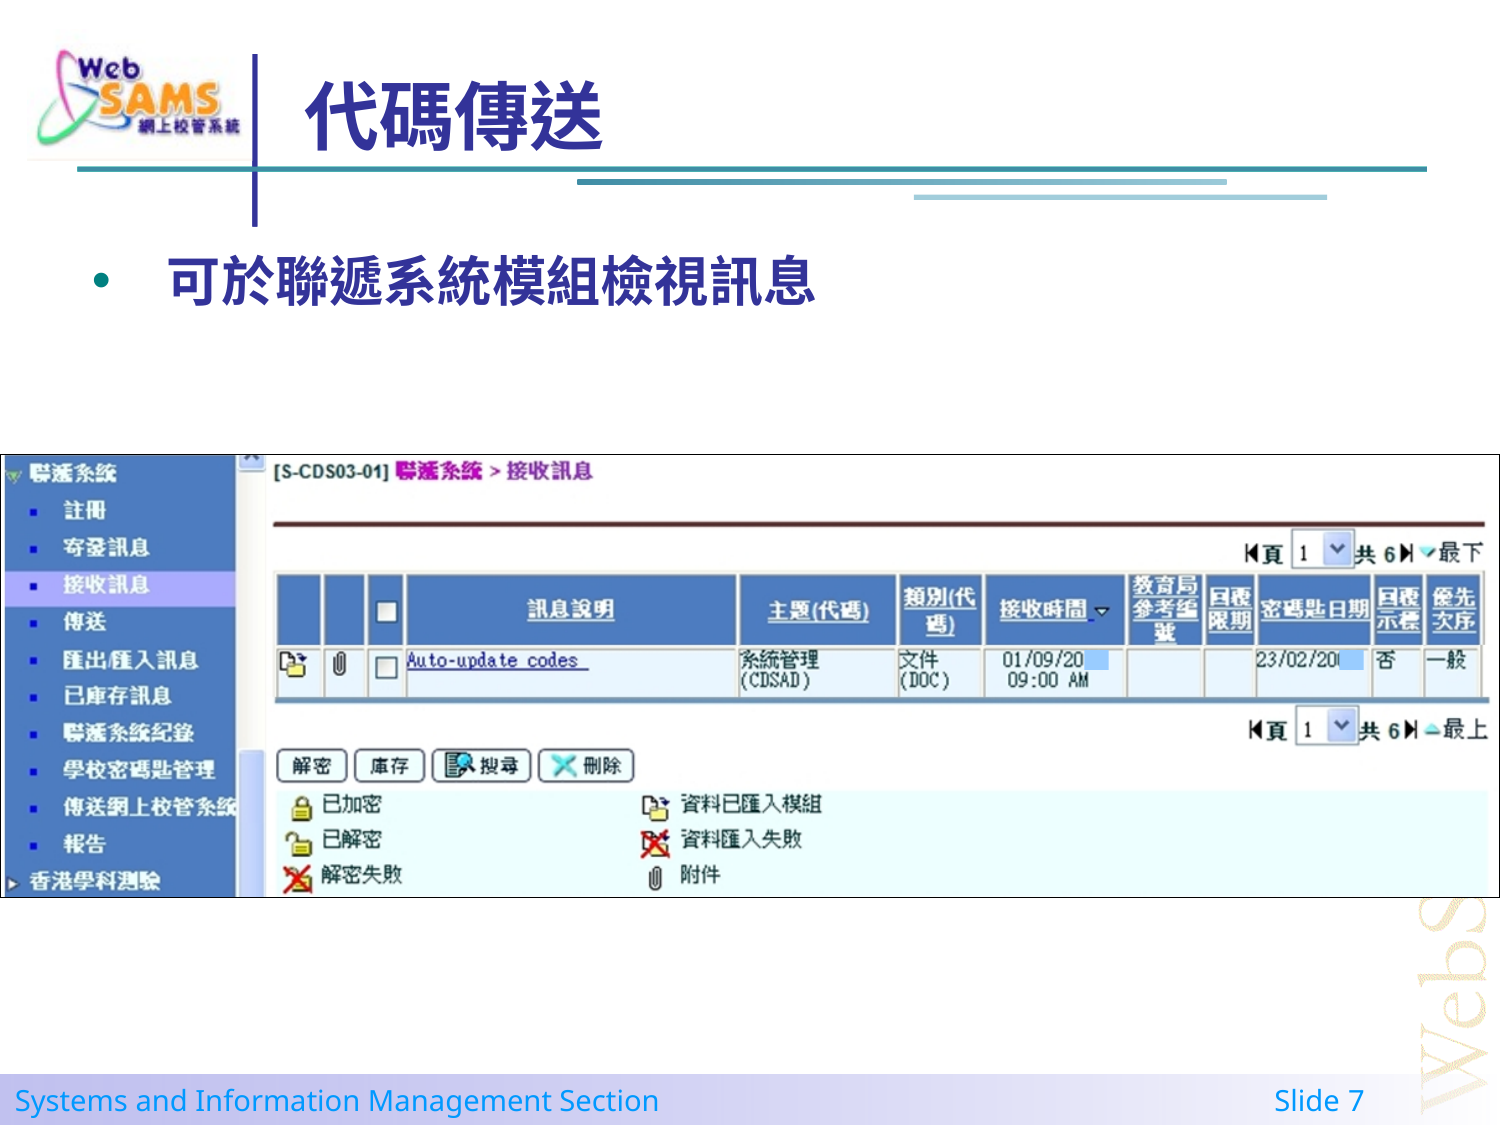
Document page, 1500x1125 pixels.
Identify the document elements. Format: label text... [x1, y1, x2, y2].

text_box 可於聯遞系統模組檢視訊息 [77, 233, 1416, 320]
picture [0, 454, 1500, 1074]
picture [27, 29, 253, 161]
title 代碼傳送 [289, 41, 1465, 167]
